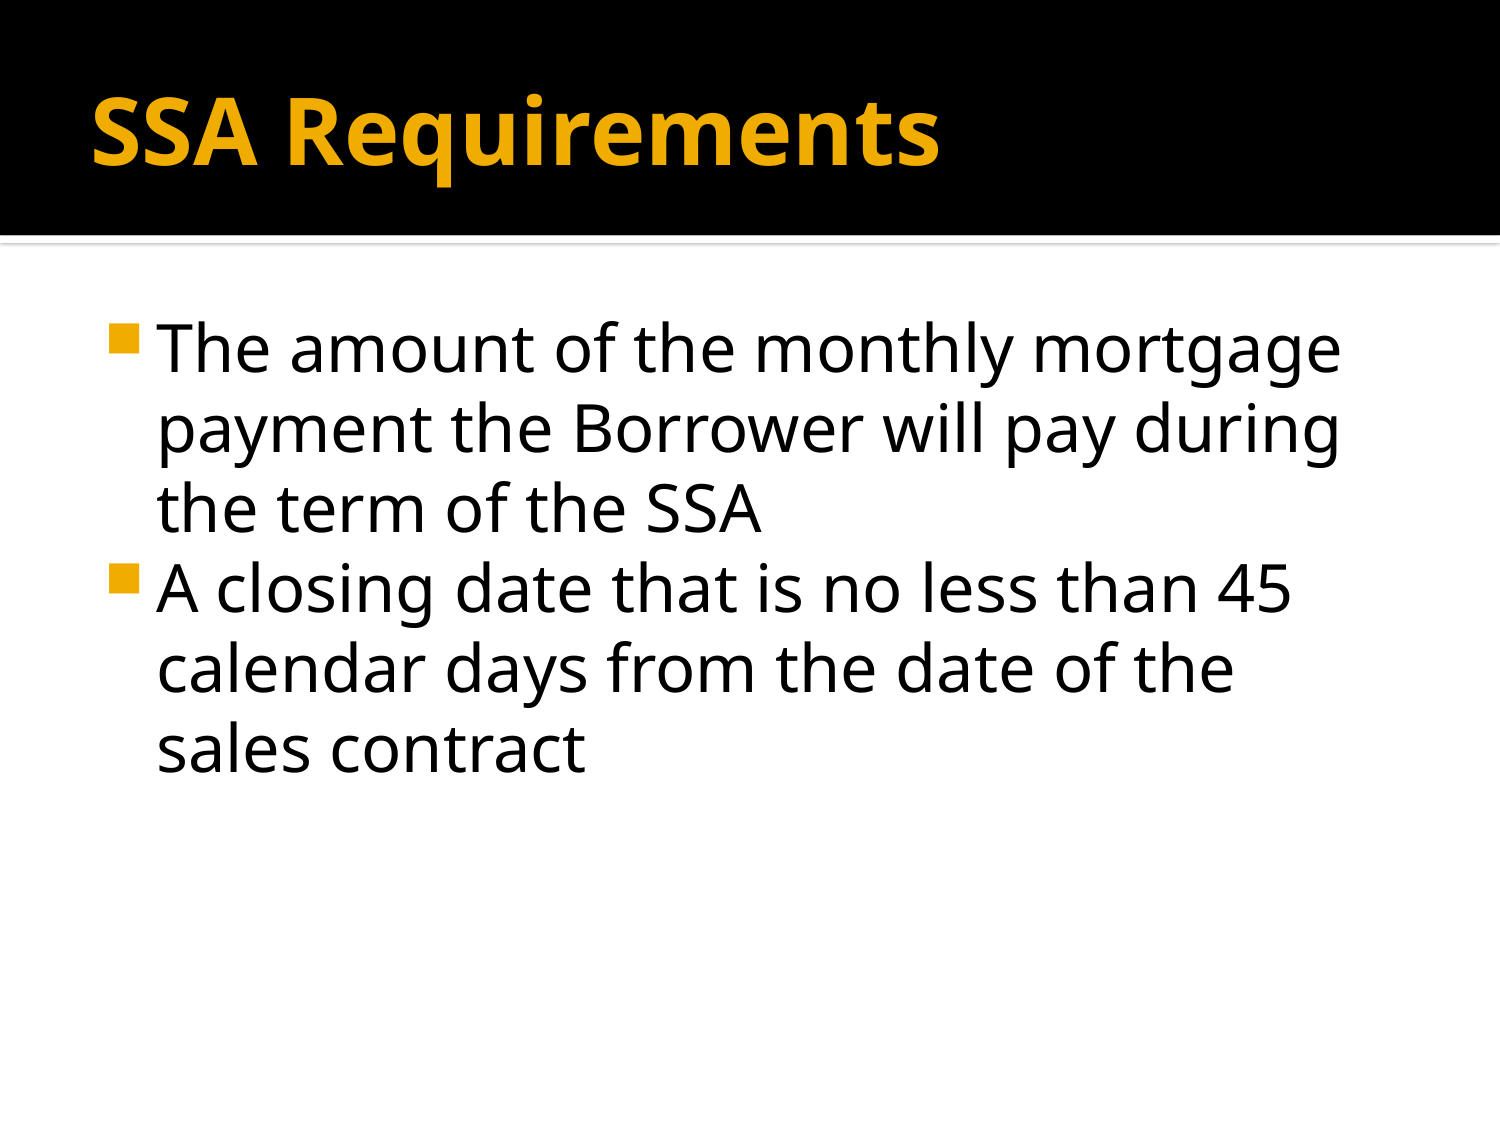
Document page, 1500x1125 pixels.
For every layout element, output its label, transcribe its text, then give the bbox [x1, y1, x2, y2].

title SSA Requirements [75, 25, 1425, 231]
list The amount of the monthly mortgage payment the Borrower will pay during the term of the SSA A closing date that is no less than 45 calendar days from the date of the sales contract [75, 291, 1425, 1050]
